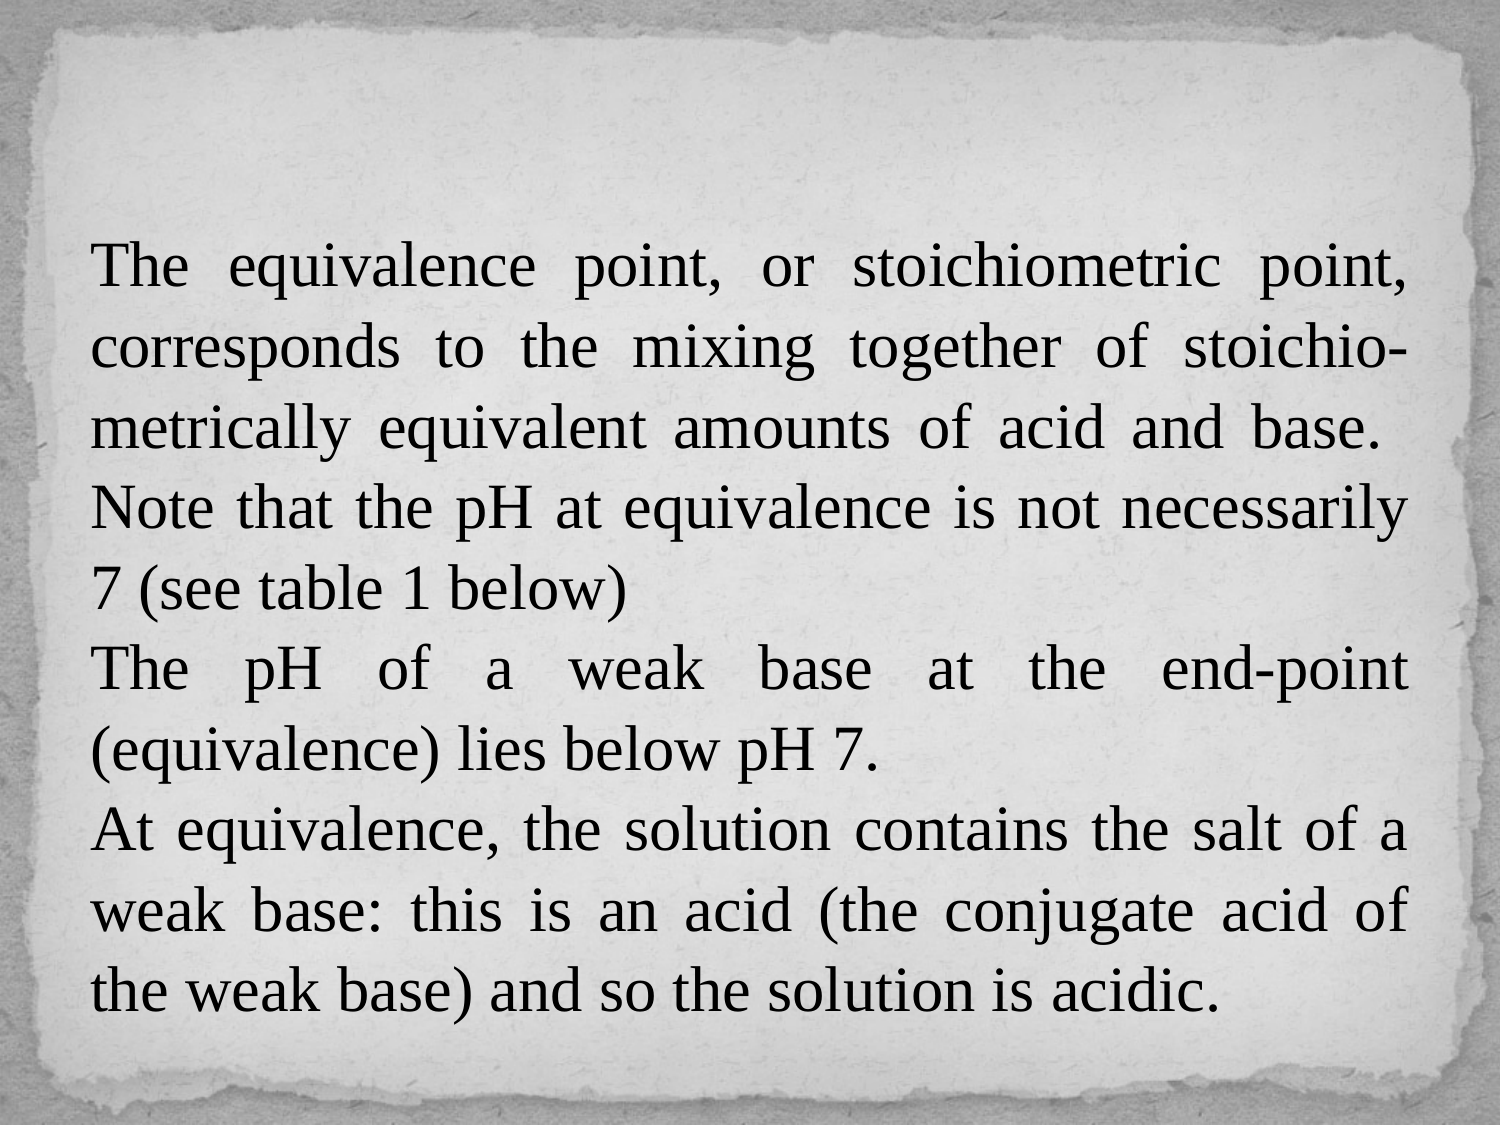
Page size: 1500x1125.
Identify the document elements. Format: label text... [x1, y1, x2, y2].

list The equivalence point, or stoichiometric point, corresponds to the mixing together of stoichio-metrically equivalent amounts of acid and base. Note that the pH at equivalence is not necessarily 7 (see table 1 below) The pH of a weak base at the end-point (equivalence) lies below pH 7. At equivalence, the solution contains the salt of a weak base: this is an acid (the conjugate acid of the weak base) and so the solution is acidic. [75, 211, 1425, 1090]
